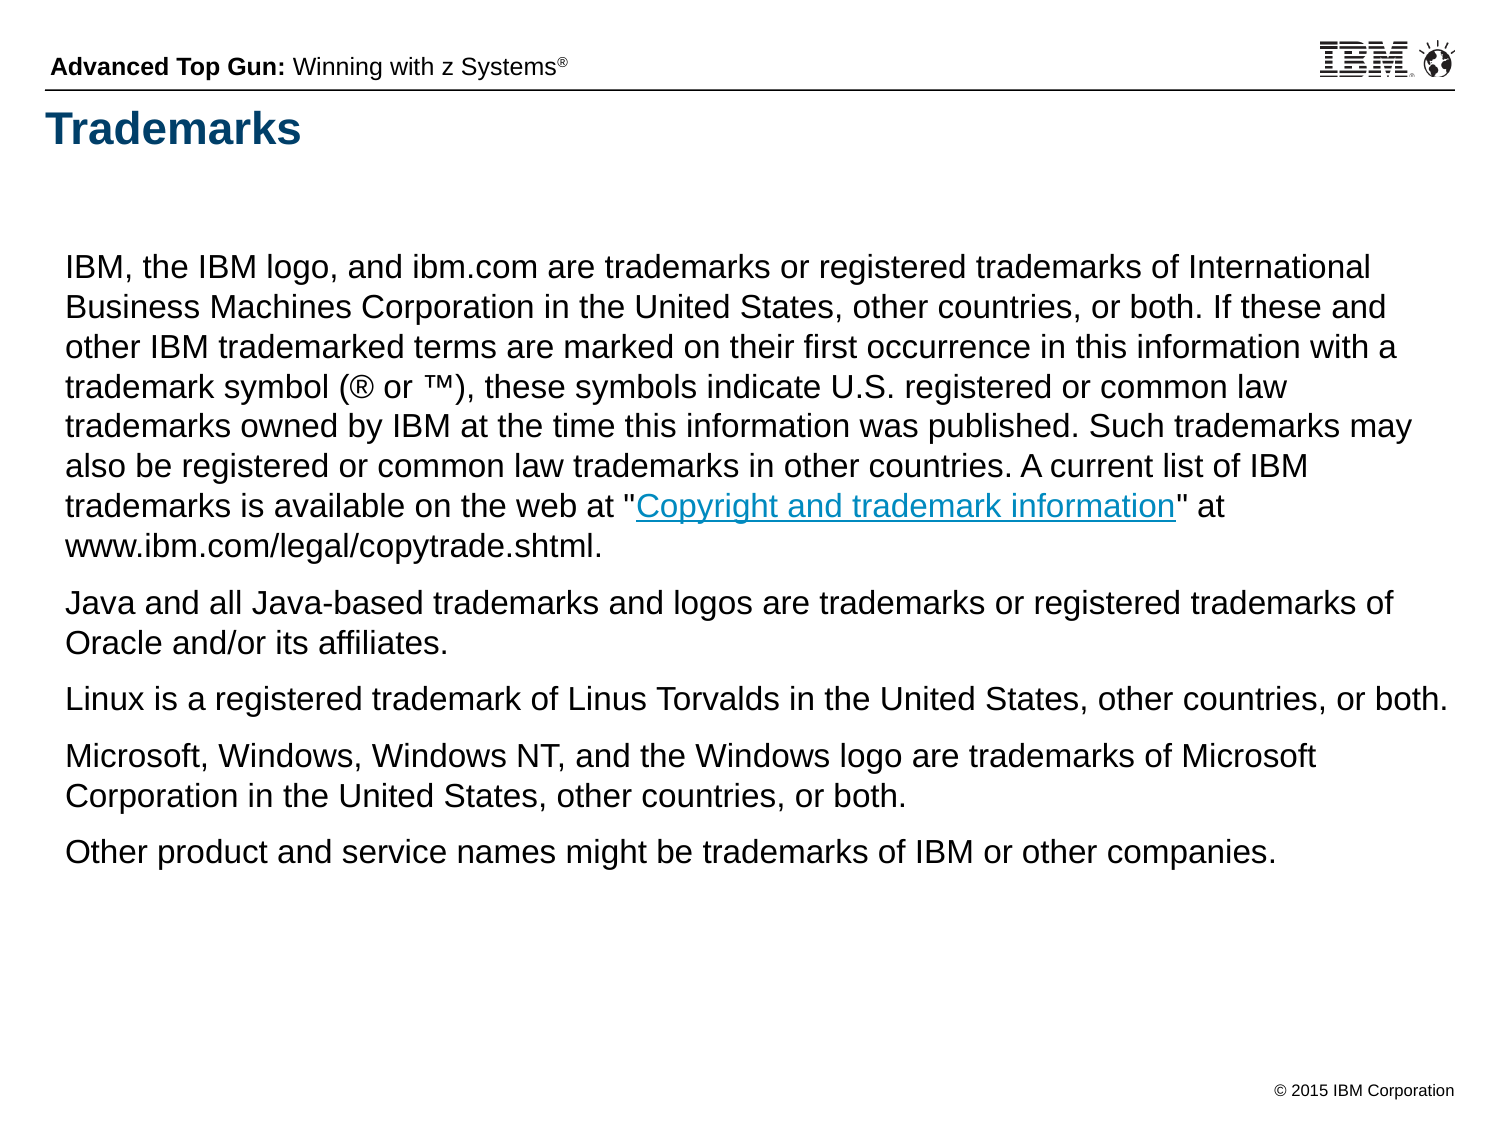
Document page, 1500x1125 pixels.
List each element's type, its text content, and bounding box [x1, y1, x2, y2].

title Trademarks [29, 97, 1455, 203]
list IBM, the IBM logo, and ibm.com are trademarks or registered trademarks of International Business Machines Corporation in the United States, other countries, or both. If these and other IBM trademarked terms are marked on their first occurrence in this information with a trademark symbol (® or ™), these symbols indicate U.S. registered or common law trademarks owned by IBM at the time this information was published. Such trademarks may also be registered or common law trademarks in other countries. A current list of IBM trademarks is available on the web at "Copyright and trademark information" at www.ibm.com/legal/copytrade.shtml. Java and all Java-based trademarks and logos are trademarks or registered trademarks of Oracle and/or its affiliates. Linux is a registered trademark of Linus Torvalds in the United States, other countries, or both. Microsoft, Windows, Windows NT, and the Windows logo are trademarks of Microsoft Corporation in the United States, other countries, or both. Other product and service names might be trademarks of IBM or other companies. [50, 237, 1475, 1064]
